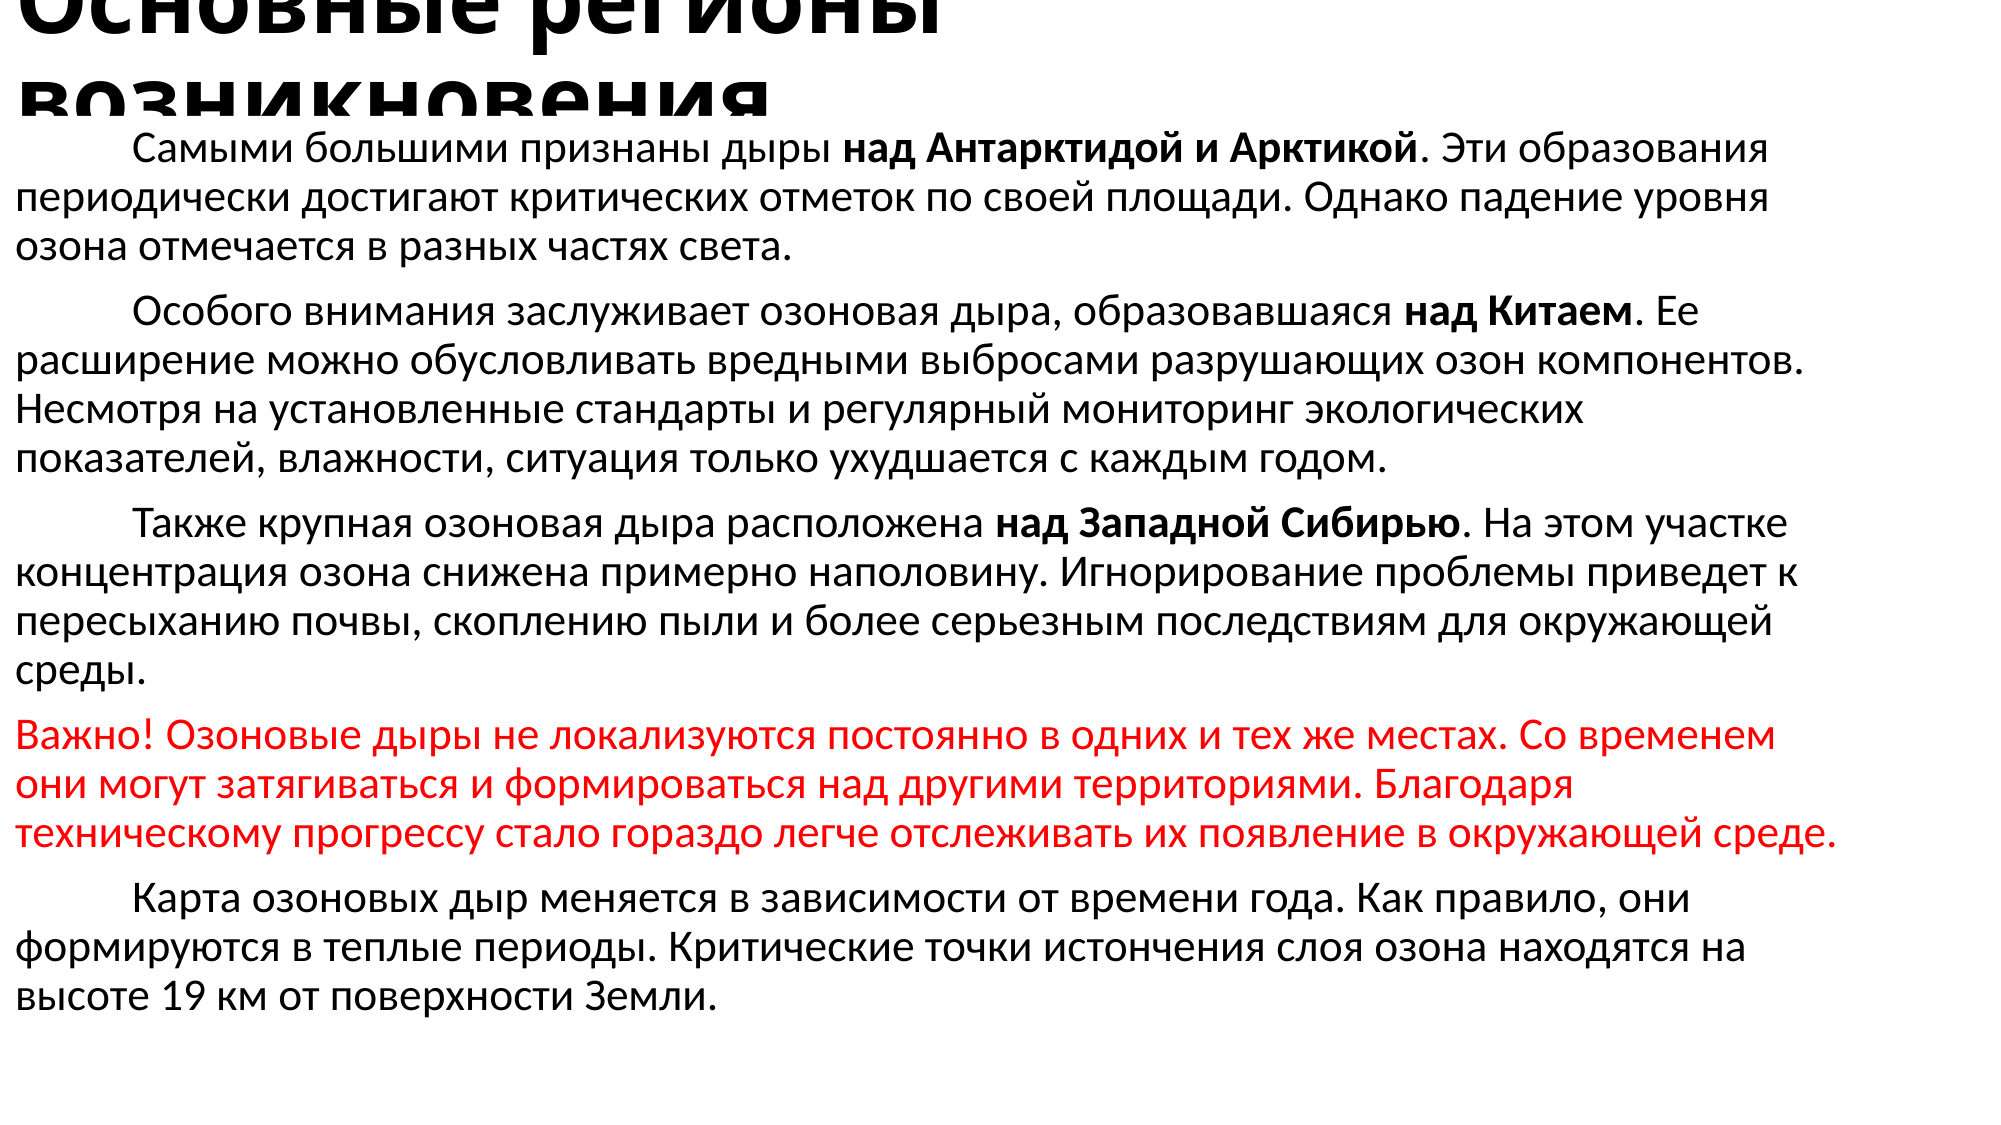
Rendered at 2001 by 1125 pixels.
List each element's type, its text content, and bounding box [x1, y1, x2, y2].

title Основные регионы возникновения [0, 0, 1725, 115]
list Самыми большими признаны дыры над Антарктидой и Арктикой. Эти образования периодически достигают критических отметок по своей площади. Однако падение уровня озона отмечается в разных частях света. Особого внимания заслуживает озоновая дыра, образовавшаяся над Китаем. Ее расширение можно обусловливать вредными выбросами разрушающих озон компонентов. Несмотря на установленные стандарты и регулярный мониторинг экологических показателей, влажности, ситуация только ухудшается с каждым годом. Также крупная озоновая дыра расположена над Западной Сибирью. На этом участке концентрация озона снижена примерно наполовину. Игнорирование проблемы приведет к пересыханию почвы, скоплению пыли и более серьезным последствиям для окружающей среды. Важно! Озоновые дыры не локализуются постоянно в одних и тех же местах. Со временем они могут затягиваться и формироваться над другими территориями. Благодаря техническому прогрессу стало гораздо легче отслеживать их появление в окружающей среде. Карта озоновых дыр меняется в зависимости от времени года. Как правило, они формируются в теплые периоды. Критические точки истончения слоя озона находятся на высоте 19 км от поверхности Земли. [0, 115, 1863, 1079]
